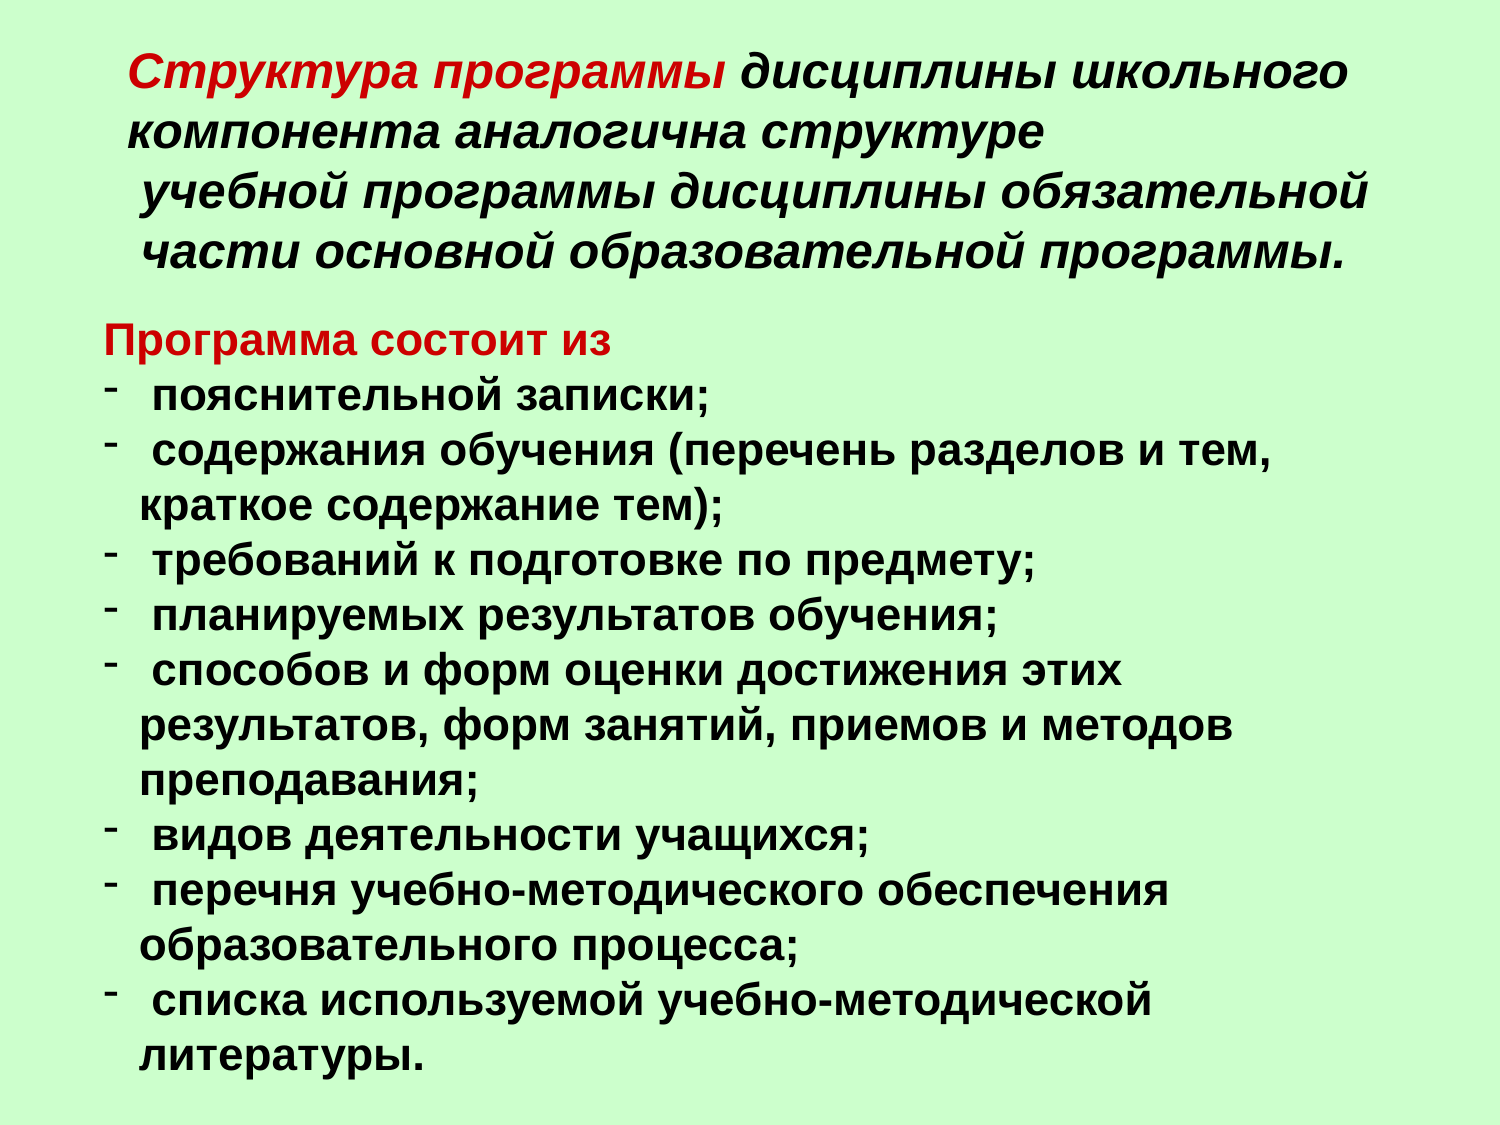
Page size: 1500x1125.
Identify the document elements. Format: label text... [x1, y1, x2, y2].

text_box Структура программы дисциплины школьного компонента аналогична структуре учебной программы дисциплины обязательной части основной образовательной программы. [112, 30, 1436, 286]
text_box Программа состоит из пояснительной записки; содержания обучения (перечень разделов и тем, краткое содержание тем); требований к подготовке по предмету; планируемых результатов обучения; способов и форм оценки достижения этих результатов, форм занятий, приемов и методов преподавания; видов деятельности учащихся; перечня учебно-методического обеспечения образовательного процесса; списка используемой учебно-методической литературы. [88, 302, 1400, 1087]
